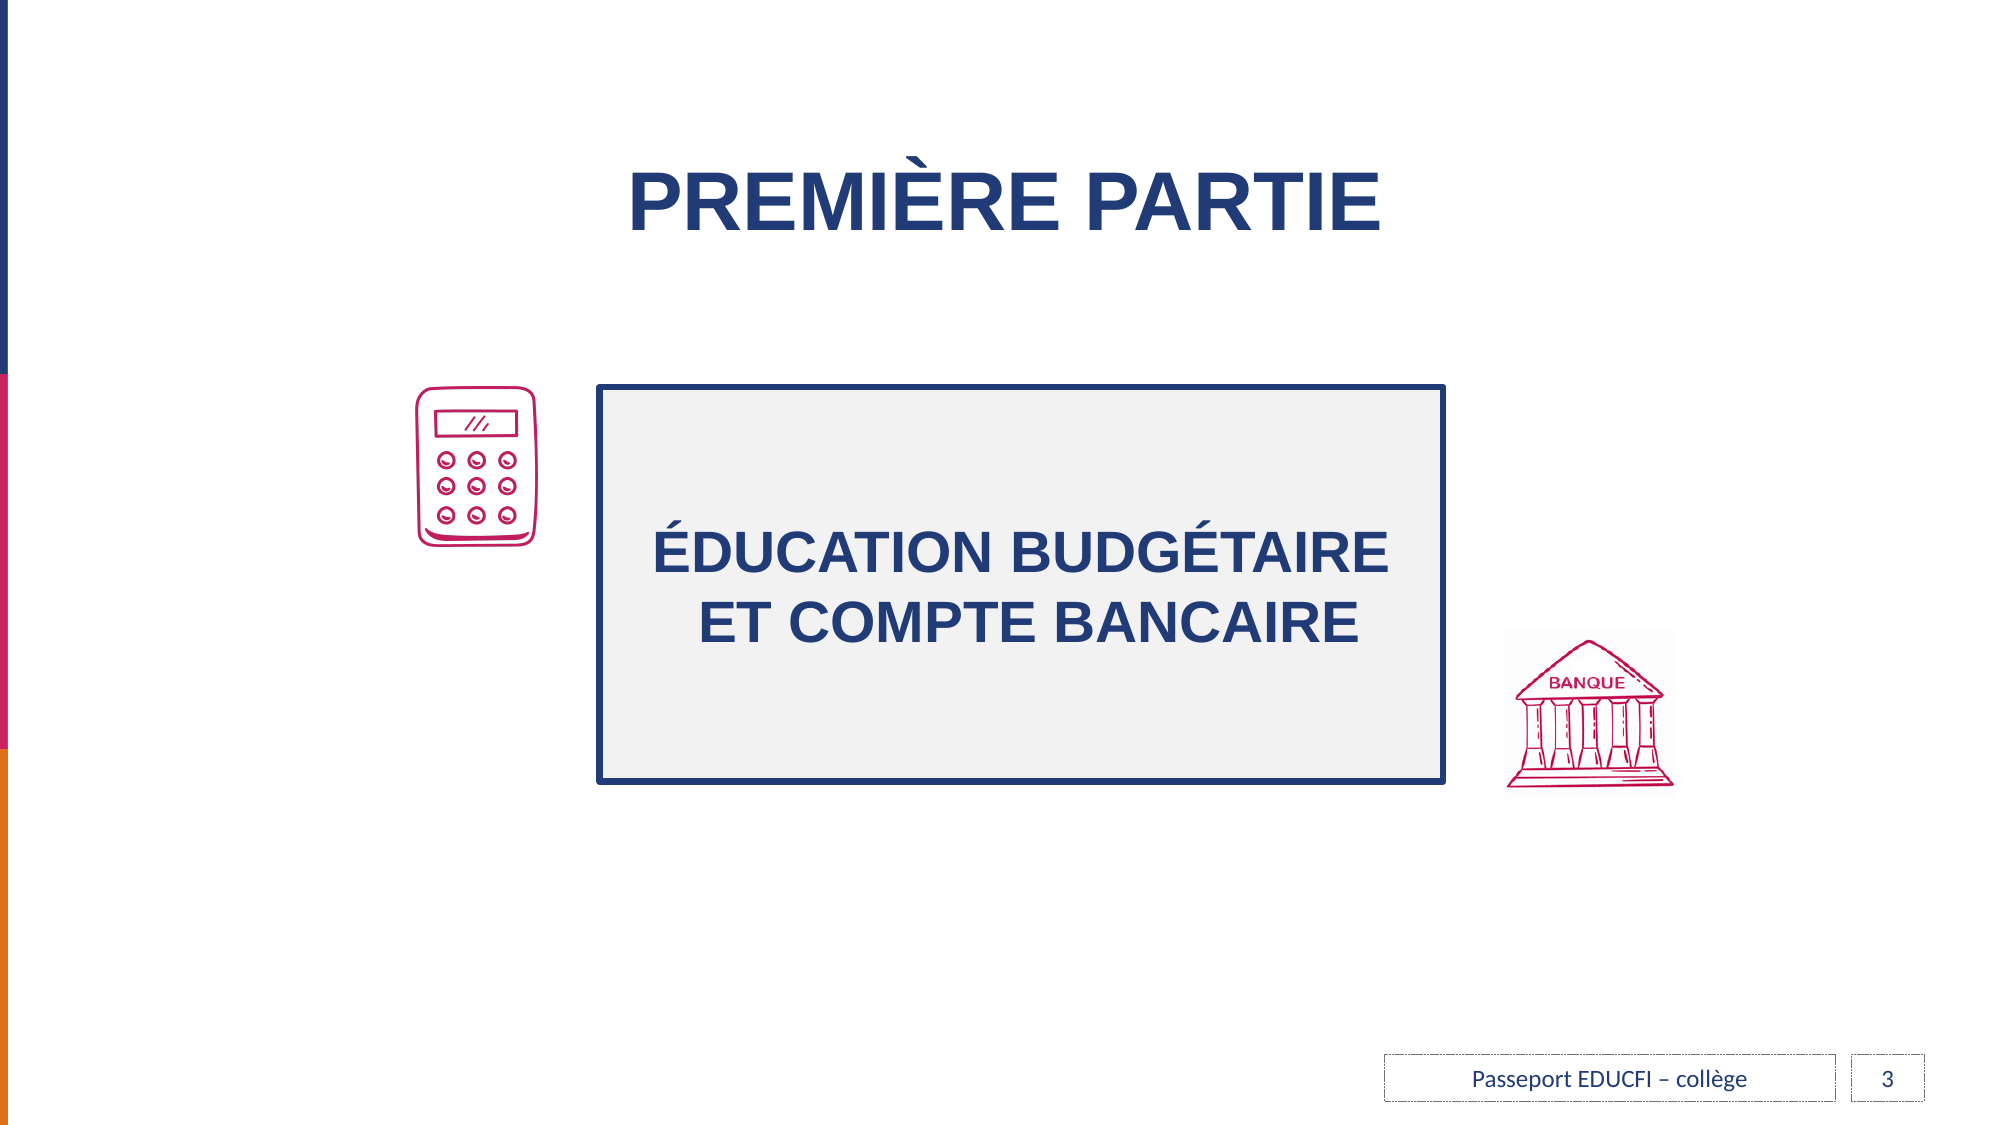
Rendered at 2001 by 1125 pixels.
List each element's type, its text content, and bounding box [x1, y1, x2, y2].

text_box ÉDUCATION BUDGÉTAIRE ET COMPTE BANCAIRE [599, 386, 1444, 782]
picture [1505, 629, 1675, 798]
picture [0, 0, 8, 1125]
picture [415, 386, 538, 547]
footer Passeport EDUCFI – collège [1384, 1054, 1836, 1102]
text_box PREMIÈRE PARTIE [11, 151, 2000, 258]
slide_number 3 [1851, 1054, 1925, 1102]
